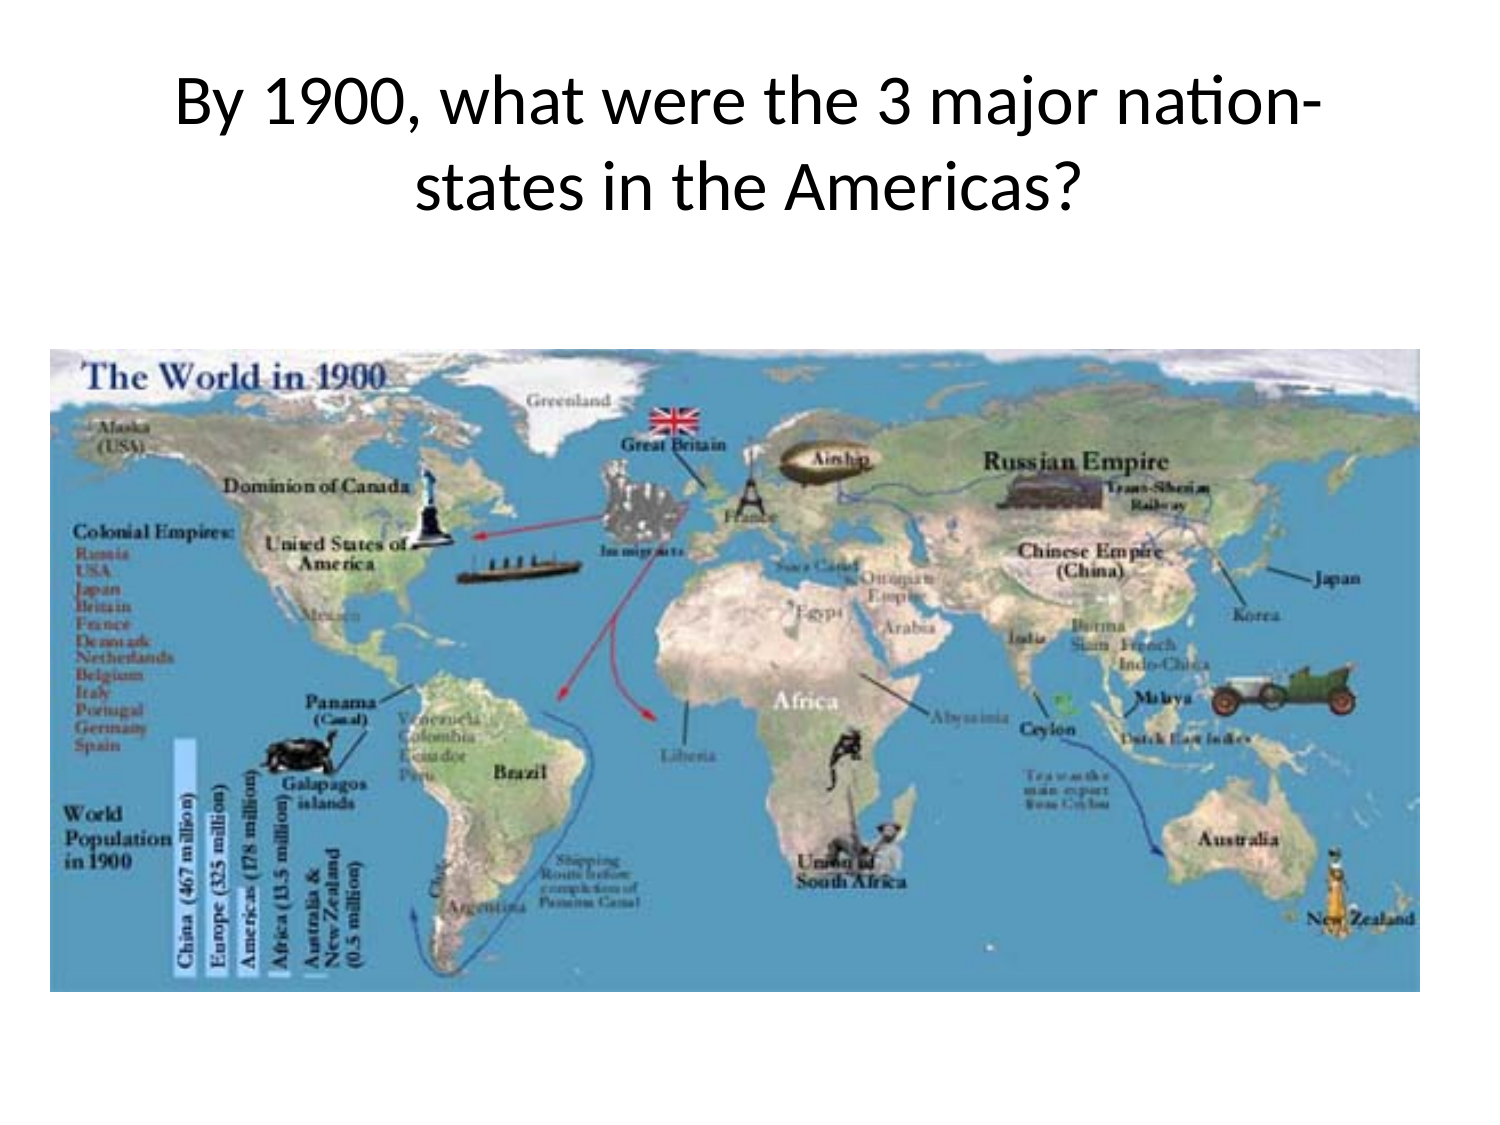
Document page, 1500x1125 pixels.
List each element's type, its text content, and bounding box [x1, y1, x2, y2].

picture [49, 349, 1420, 992]
title By 1900, what were the 3 major nation-states in the Americas? [75, 45, 1425, 233]
